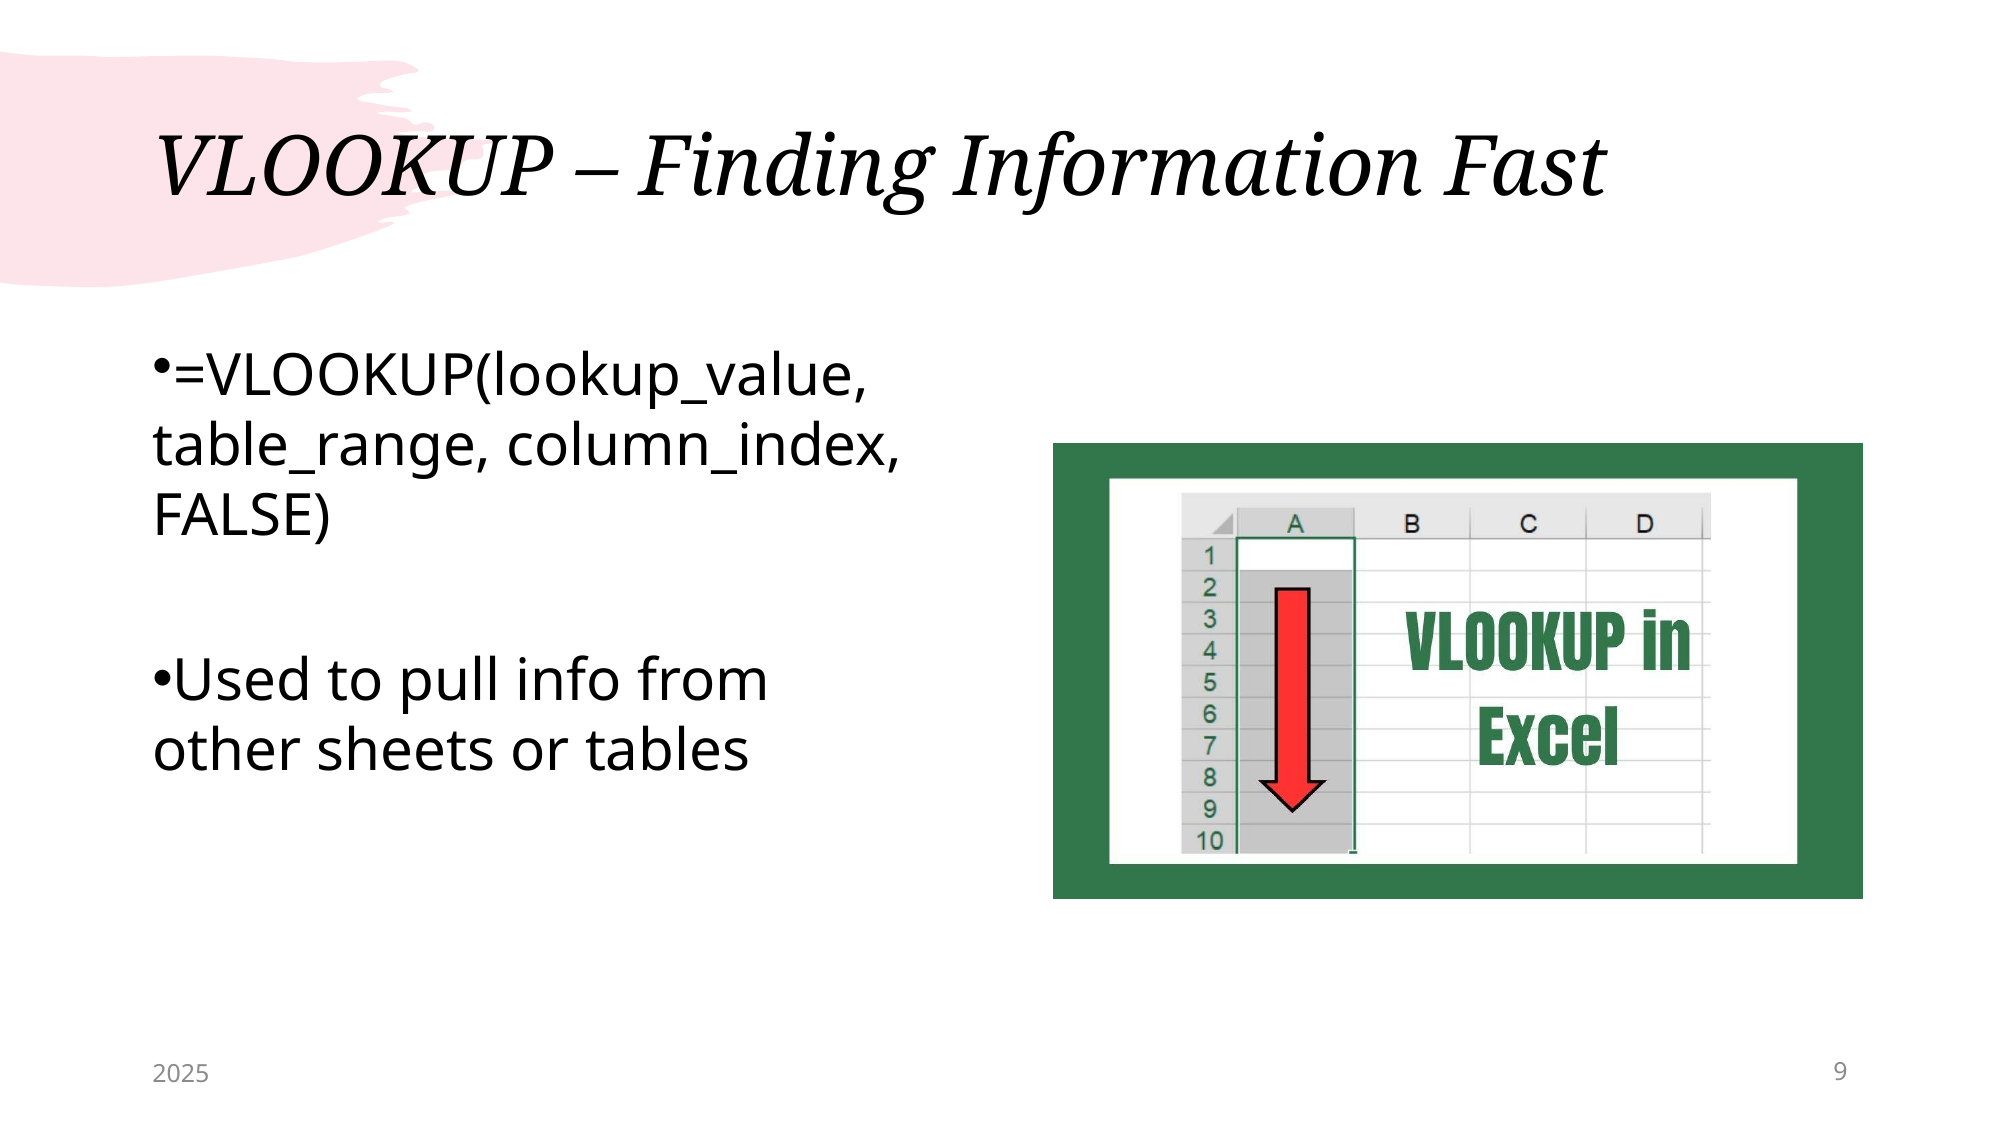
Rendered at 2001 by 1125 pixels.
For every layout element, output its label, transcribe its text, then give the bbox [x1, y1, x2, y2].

list =VLOOKUP(lookup_value, table_range, column_index, FALSE) Used to pull info from other sheets or tables [137, 329, 948, 1013]
slide_number 2025 [137, 1042, 588, 1103]
picture [1052, 443, 1863, 900]
slide_number 9 [1412, 1042, 1863, 1103]
title VLOOKUP – Finding Information Fast [137, 59, 1863, 278]
